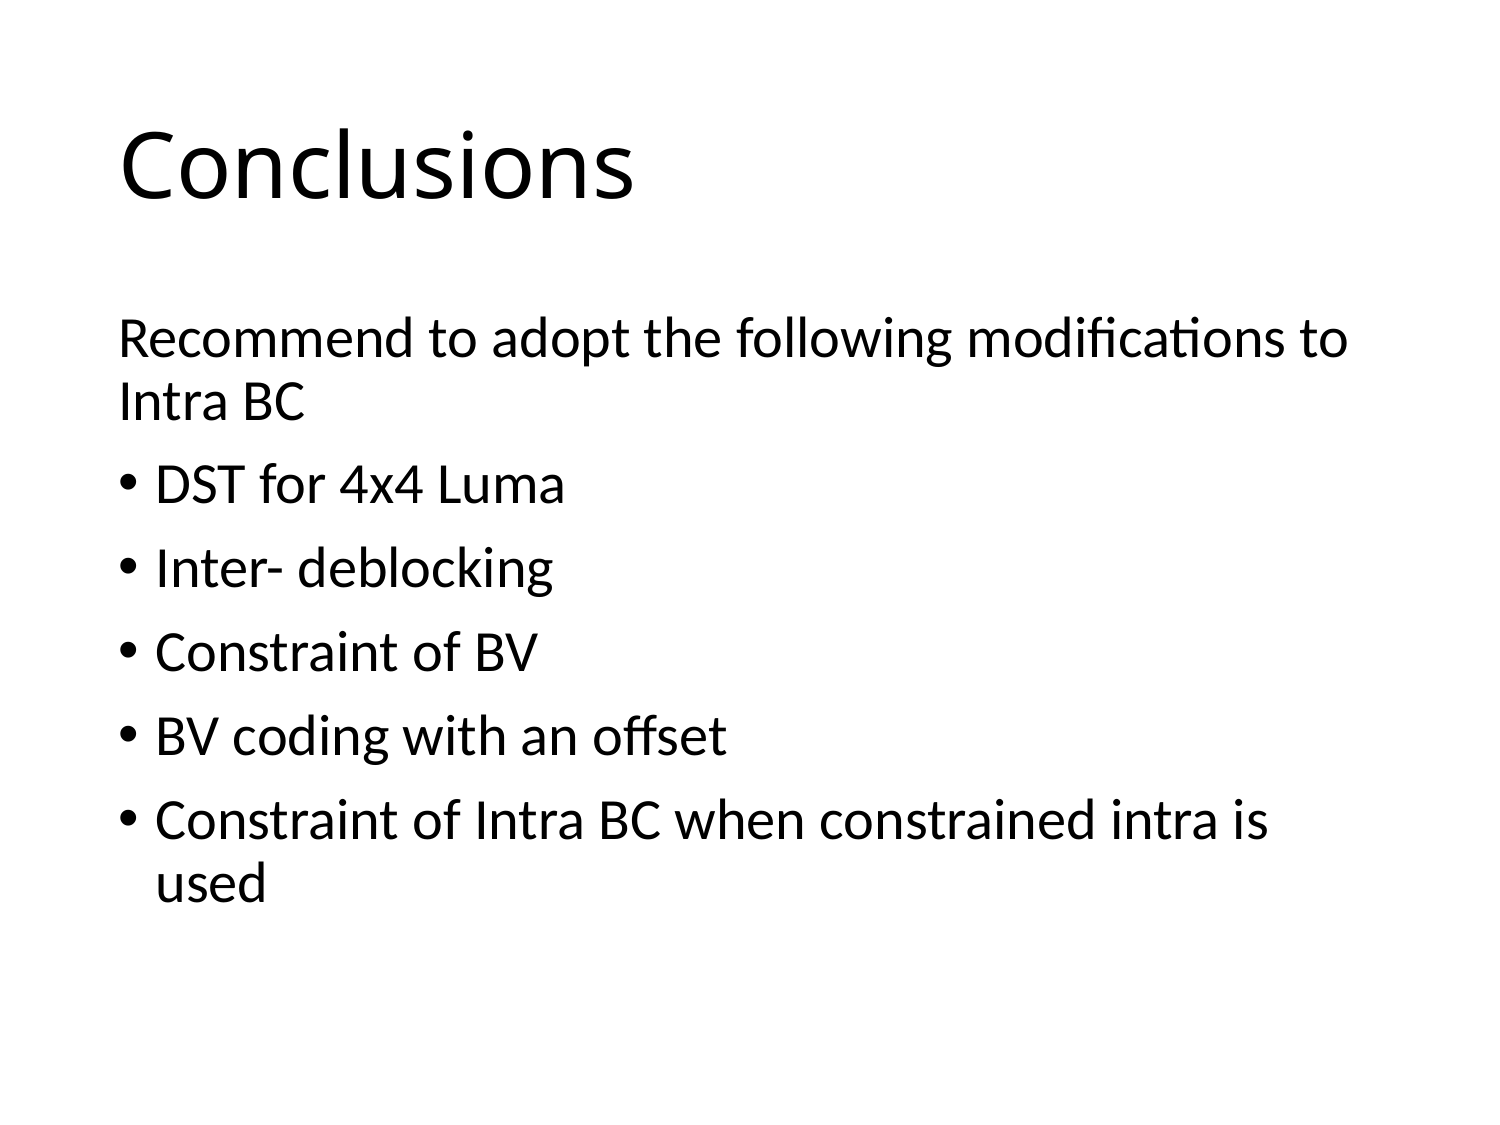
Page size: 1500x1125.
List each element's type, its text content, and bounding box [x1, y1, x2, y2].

list Recommend to adopt the following modifications to Intra BC DST for 4x4 Luma Inter- deblocking Constraint of BV BV coding with an offset Constraint of Intra BC when constrained intra is used [103, 299, 1397, 1014]
title Conclusions [103, 59, 1397, 278]
